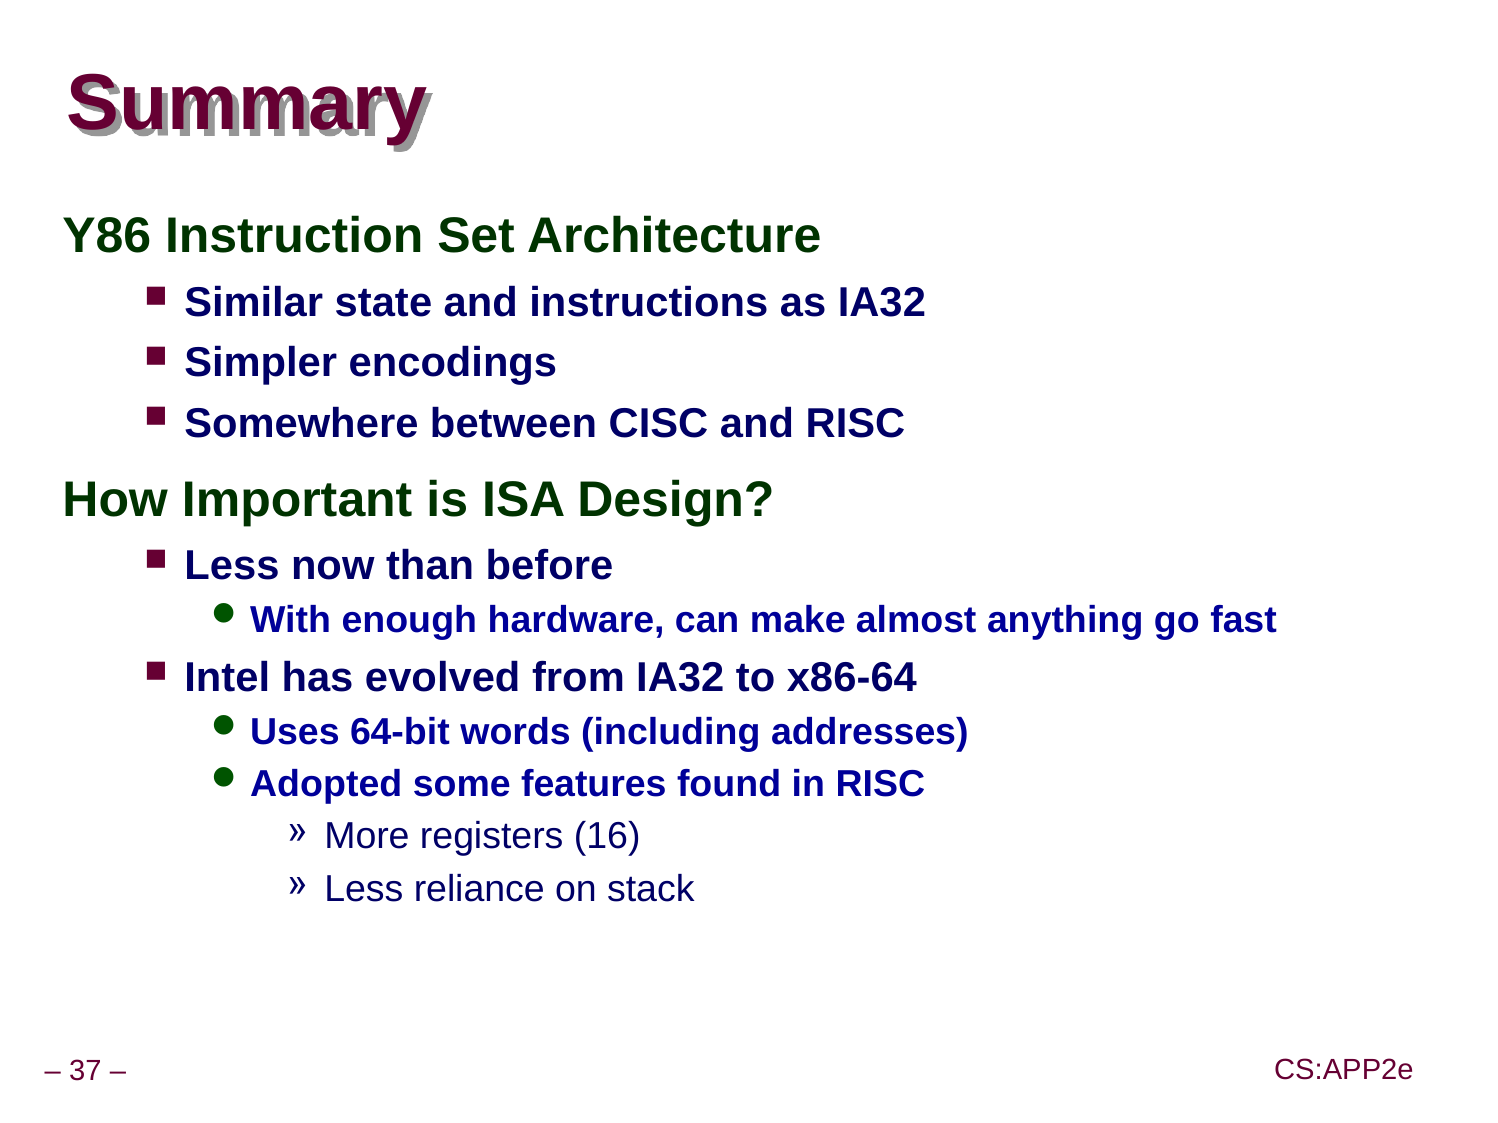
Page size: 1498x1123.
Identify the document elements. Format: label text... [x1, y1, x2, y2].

list Y86 Instruction Set Architecture Similar state and instructions as IA32 Simpler encodings Somewhere between CISC and RISC How Important is ISA Design? Less now than before With enough hardware, can make almost anything go fast Intel has evolved from IA32 to x86-64 Uses 64-bit words (including addresses) Adopted some features found in RISC More registers (16) Less reliance on stack [47, 199, 1409, 1056]
title Summary [66, 40, 1495, 169]
